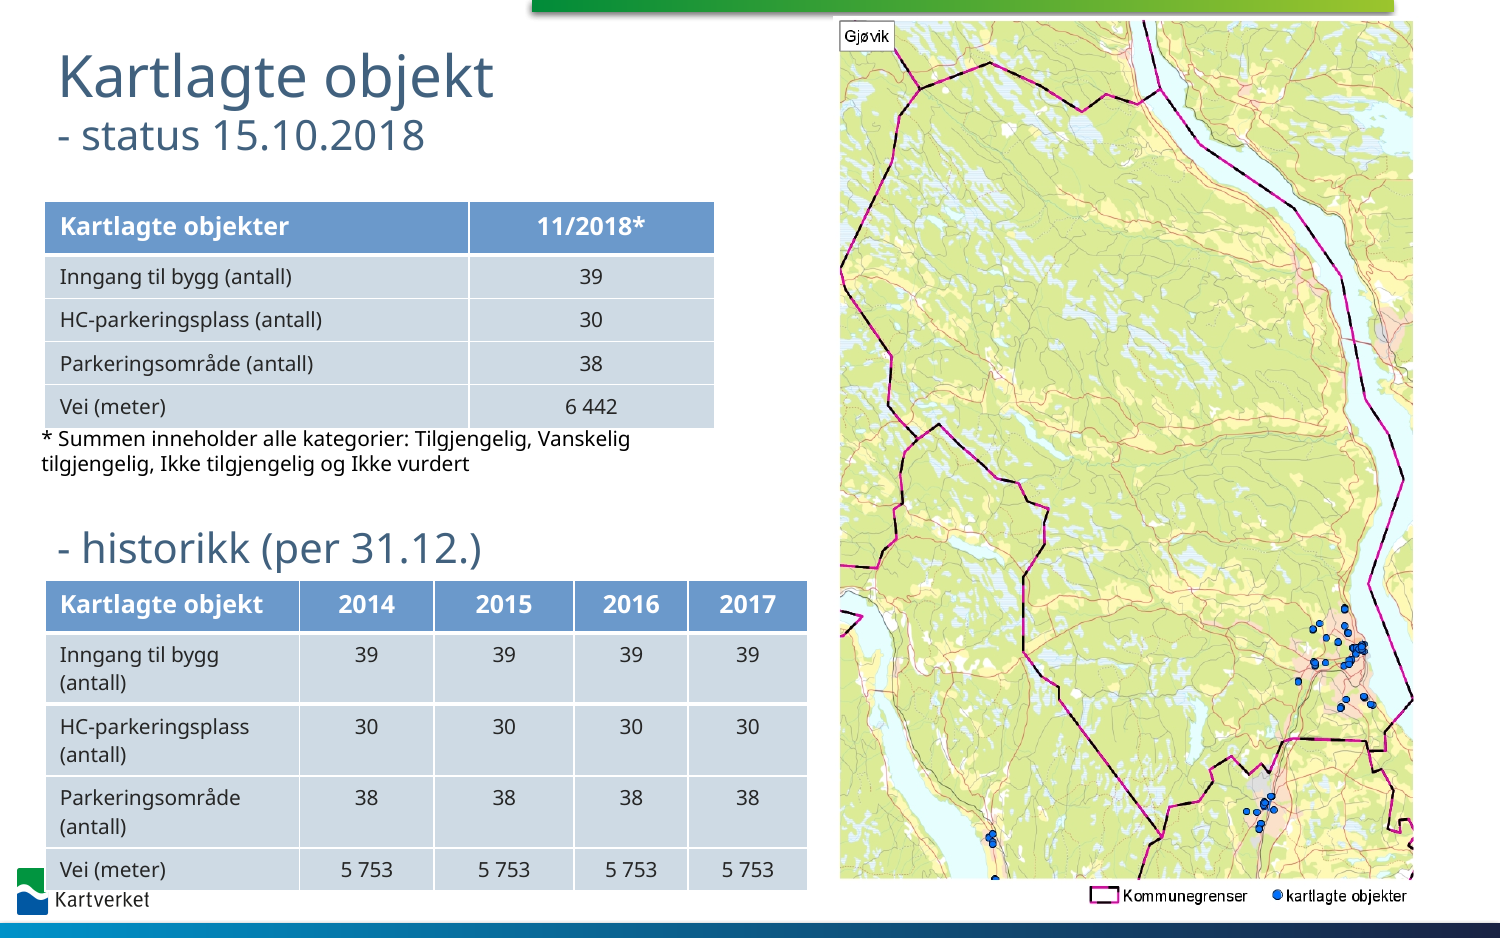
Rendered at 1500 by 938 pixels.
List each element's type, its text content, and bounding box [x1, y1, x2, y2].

table_header Kartlagte objekt [46, 581, 299, 631]
table_cell 39 [300, 635, 433, 702]
table_cell 5 753 [575, 849, 687, 890]
table_header 2016 [575, 581, 687, 631]
table_cell Parkeringsområde (antall) [45, 342, 468, 384]
table_cell 39 [435, 635, 573, 702]
table_header 11/2018* [470, 202, 714, 253]
table_cell 5 753 [435, 849, 573, 890]
table_header Kartlagte objekter [45, 202, 468, 253]
text_box * Summen inneholder alle kategorier: Tilgjengelig, Vanskelig tilgjengelig, Ikke tilgjengelig og Ikke vurdert [26, 417, 711, 483]
table_cell Inngang til bygg (antall) [46, 635, 299, 702]
table_cell Inngang til bygg (antall) [45, 257, 468, 298]
table_cell 30 [575, 706, 687, 775]
table_cell 38 [470, 342, 714, 384]
table_cell 38 [435, 777, 573, 847]
table_cell 5 753 [689, 849, 807, 890]
table_cell 6 442 [470, 385, 714, 428]
table_cell 38 [689, 777, 807, 847]
table_header 2017 [689, 581, 807, 631]
text_box Kartlagte objekt - status 15.10.2018 [42, 24, 828, 167]
picture [833, 16, 1419, 913]
table_cell HC-parkeringsplass (antall) [46, 706, 299, 775]
table_header 2014 [300, 581, 433, 631]
table_cell 38 [300, 777, 433, 847]
table_cell 39 [470, 257, 714, 298]
table_cell Vei (meter) [45, 385, 468, 417]
text_box - historikk (per 31.12.) [42, 496, 828, 580]
table_header 2015 [435, 581, 573, 631]
table_cell 30 [470, 299, 714, 341]
table_cell HC-parkeringsplass (antall) [45, 299, 468, 341]
table_cell 38 [575, 777, 687, 847]
table_cell 39 [575, 635, 687, 702]
table_cell 39 [689, 635, 807, 702]
table_cell 30 [689, 706, 807, 775]
table_cell Parkeringsområde (antall) [46, 777, 299, 847]
table_cell Vei (meter) [46, 849, 299, 890]
table_cell 30 [435, 706, 573, 775]
table_cell 5 753 [300, 849, 433, 890]
table_cell 30 [300, 706, 433, 775]
